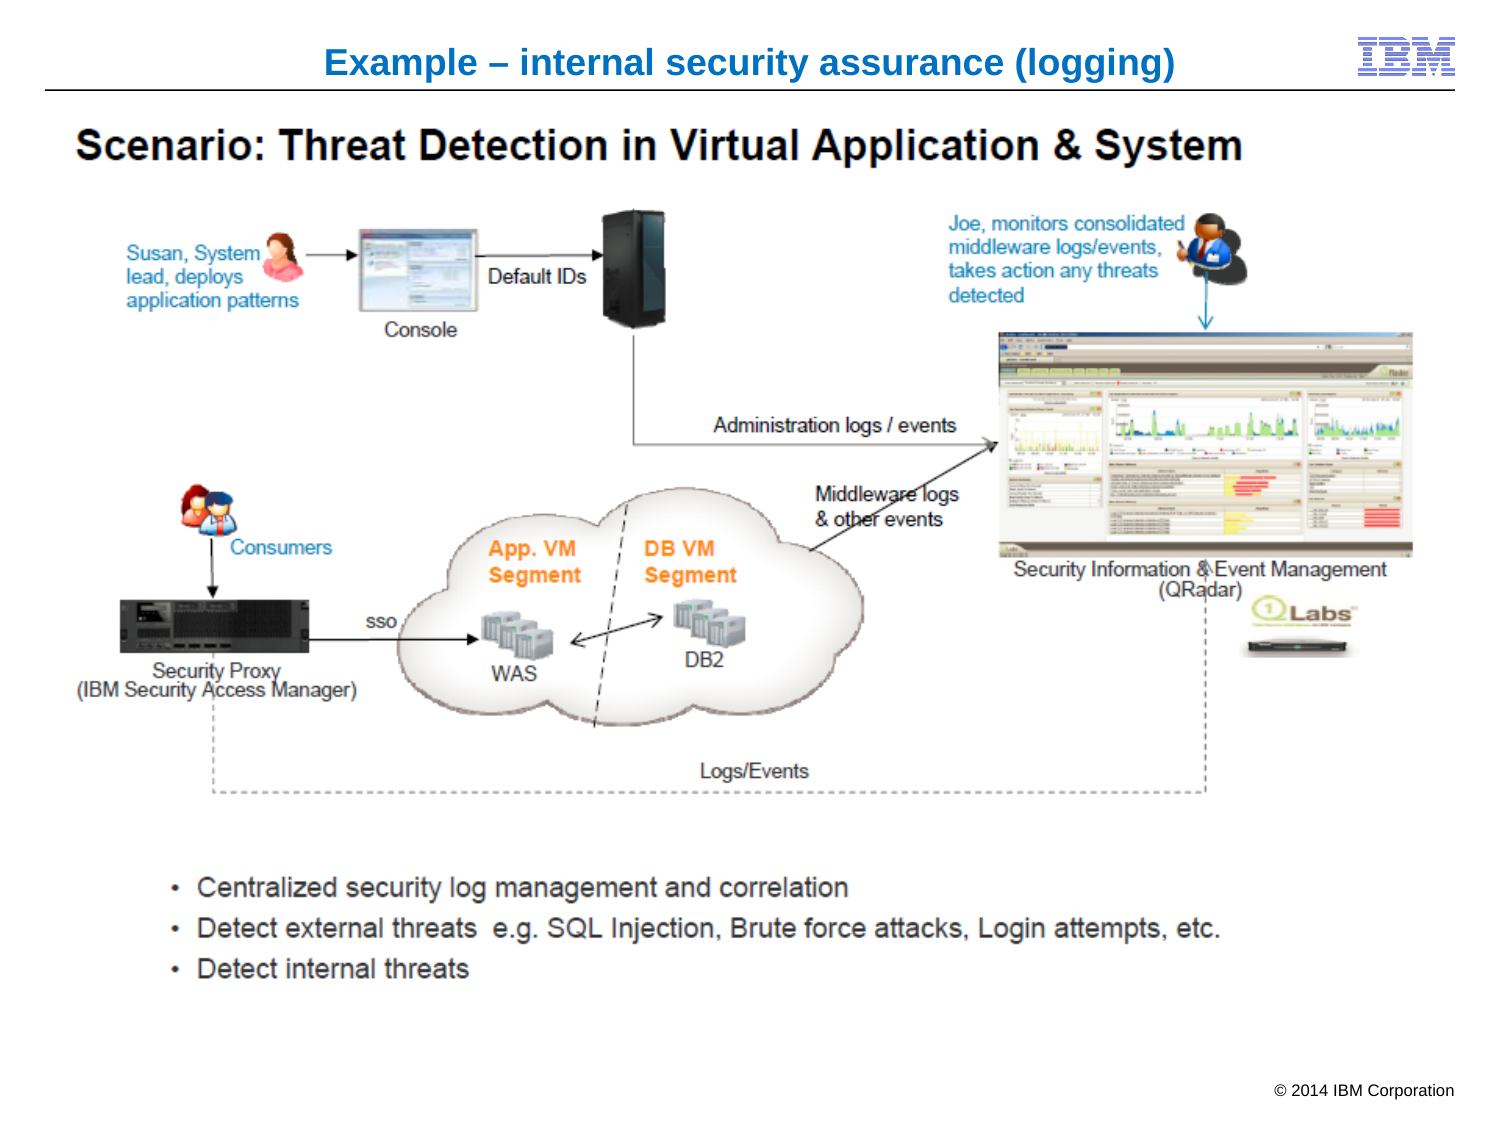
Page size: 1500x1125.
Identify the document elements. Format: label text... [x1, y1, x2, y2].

picture [64, 115, 1436, 1010]
text_box Example – internal security assurance (logging) [0, 30, 1500, 219]
